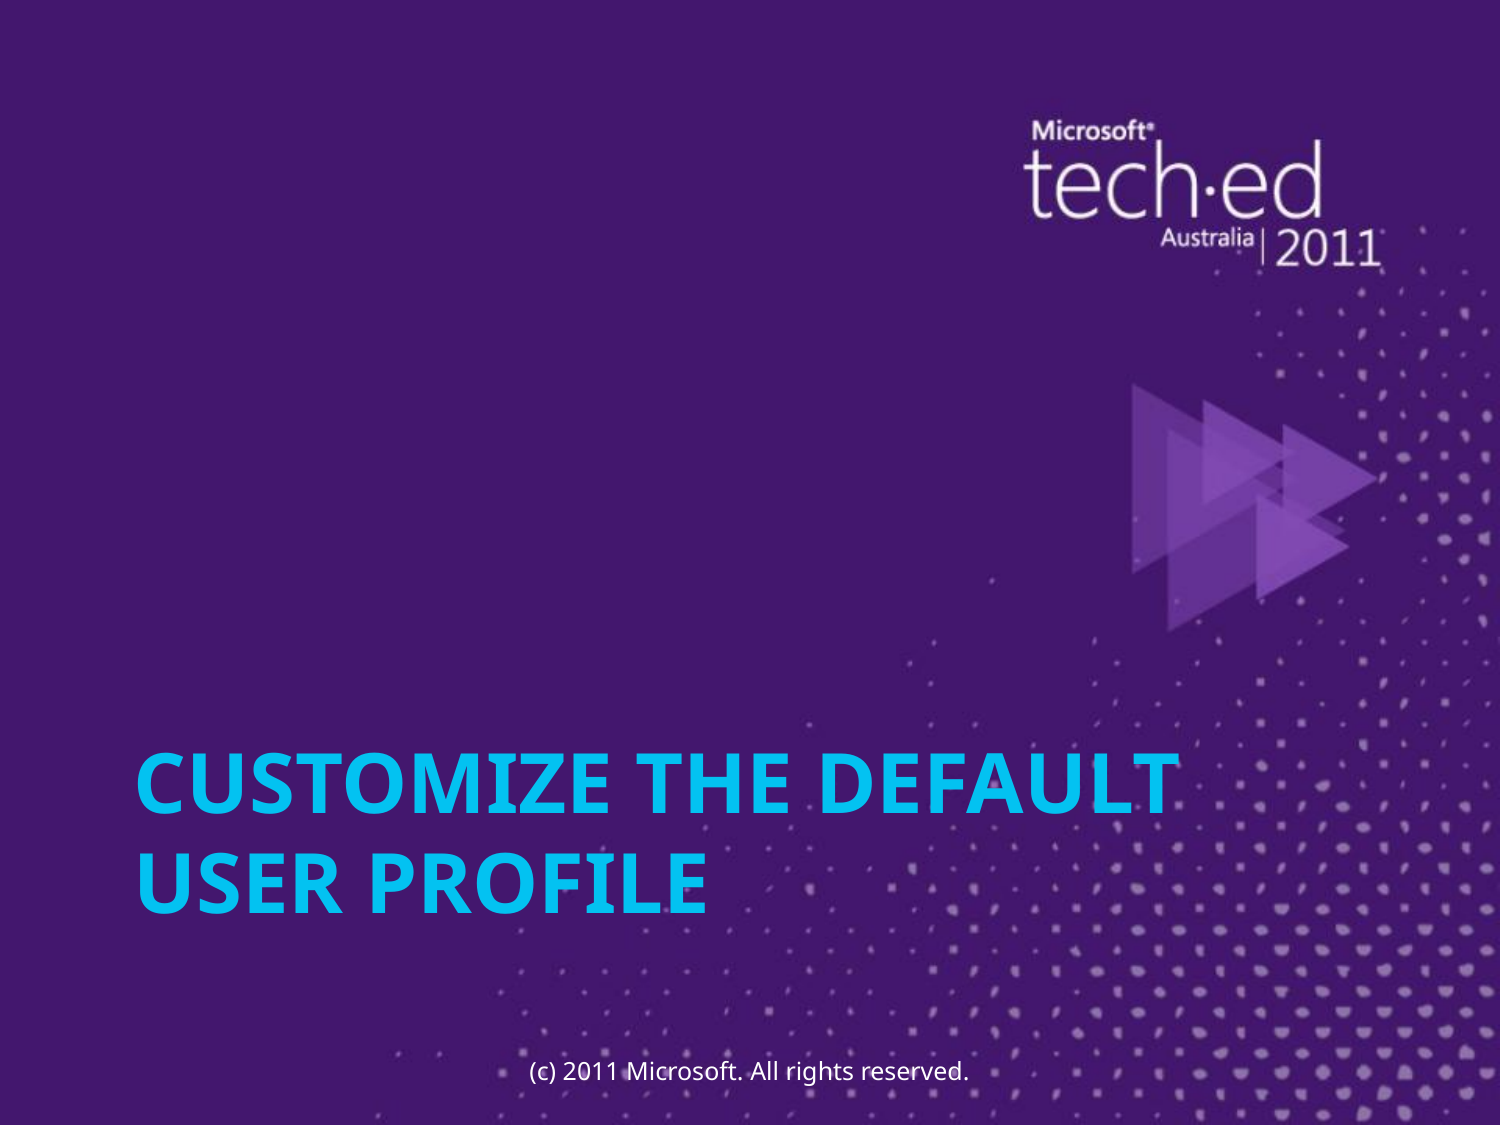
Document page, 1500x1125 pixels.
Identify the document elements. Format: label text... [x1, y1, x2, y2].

picture [0, 0, 1500, 1125]
footer (c) 2011 Microsoft. All rights reserved. [512, 1042, 988, 1103]
title Customize the Default user profile [118, 722, 1394, 947]
